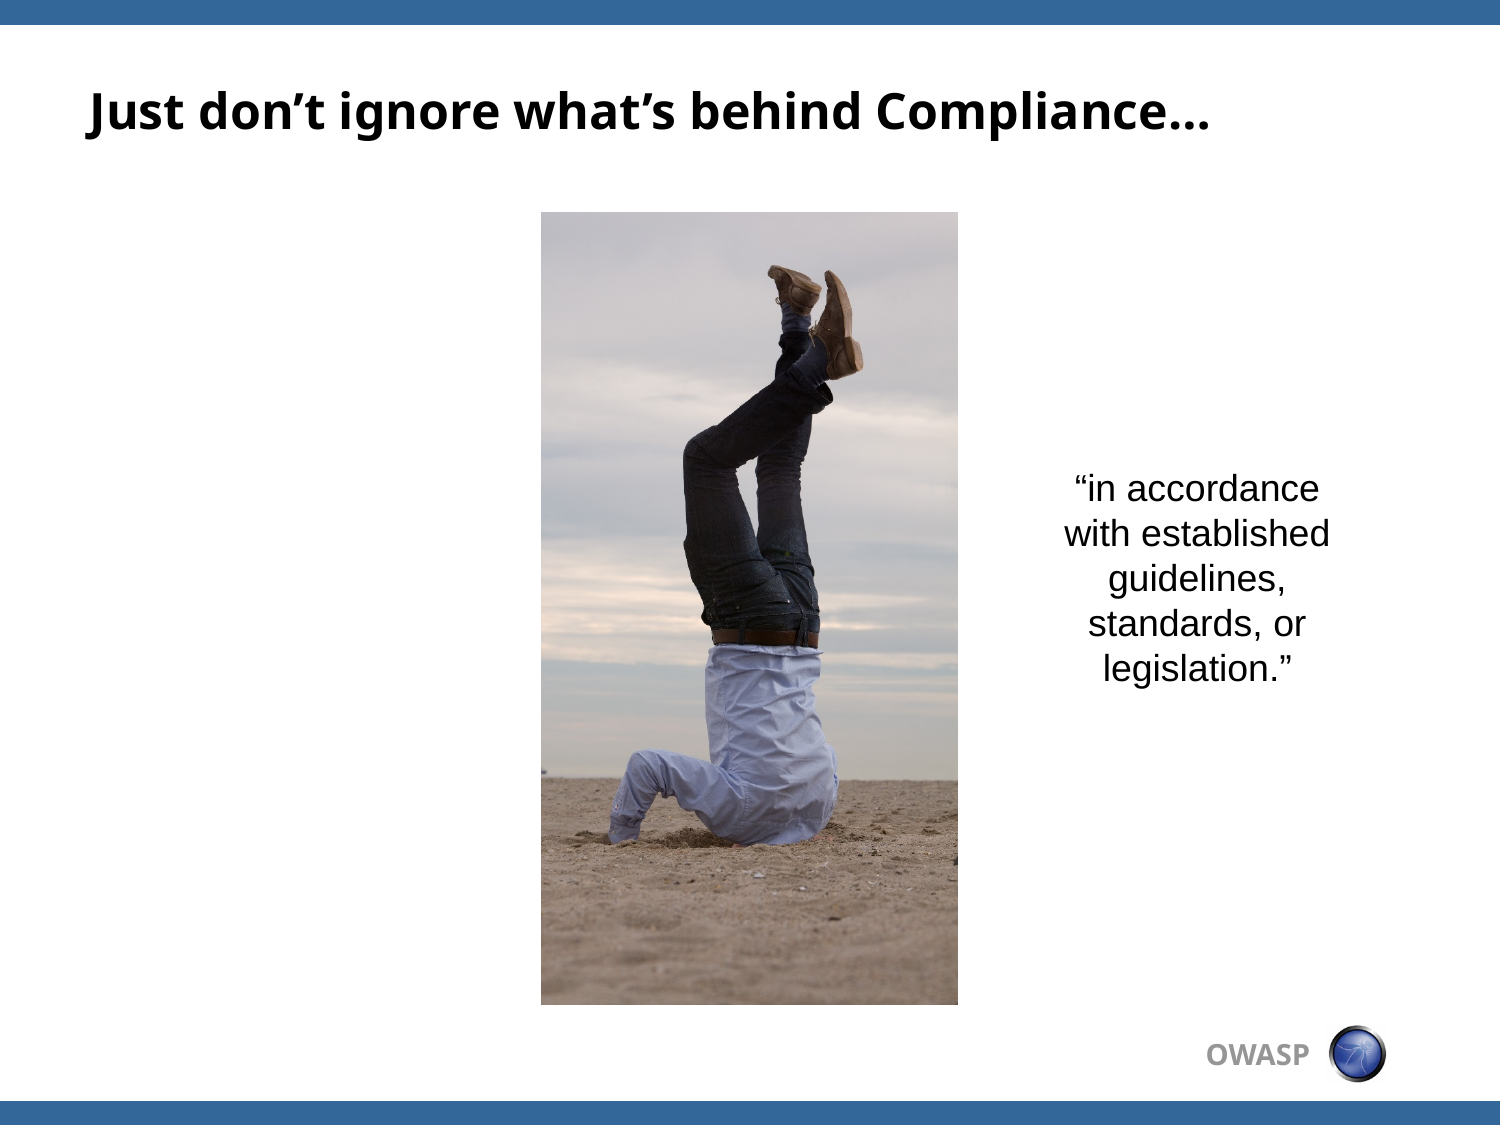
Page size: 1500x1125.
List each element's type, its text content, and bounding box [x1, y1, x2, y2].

title Just don’t ignore what’s behind Compliance… [75, 32, 1425, 188]
text_box “in accordance with established guidelines, standards, or legislation.” [1021, 456, 1373, 696]
picture [1325, 1024, 1388, 1083]
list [541, 212, 959, 1005]
